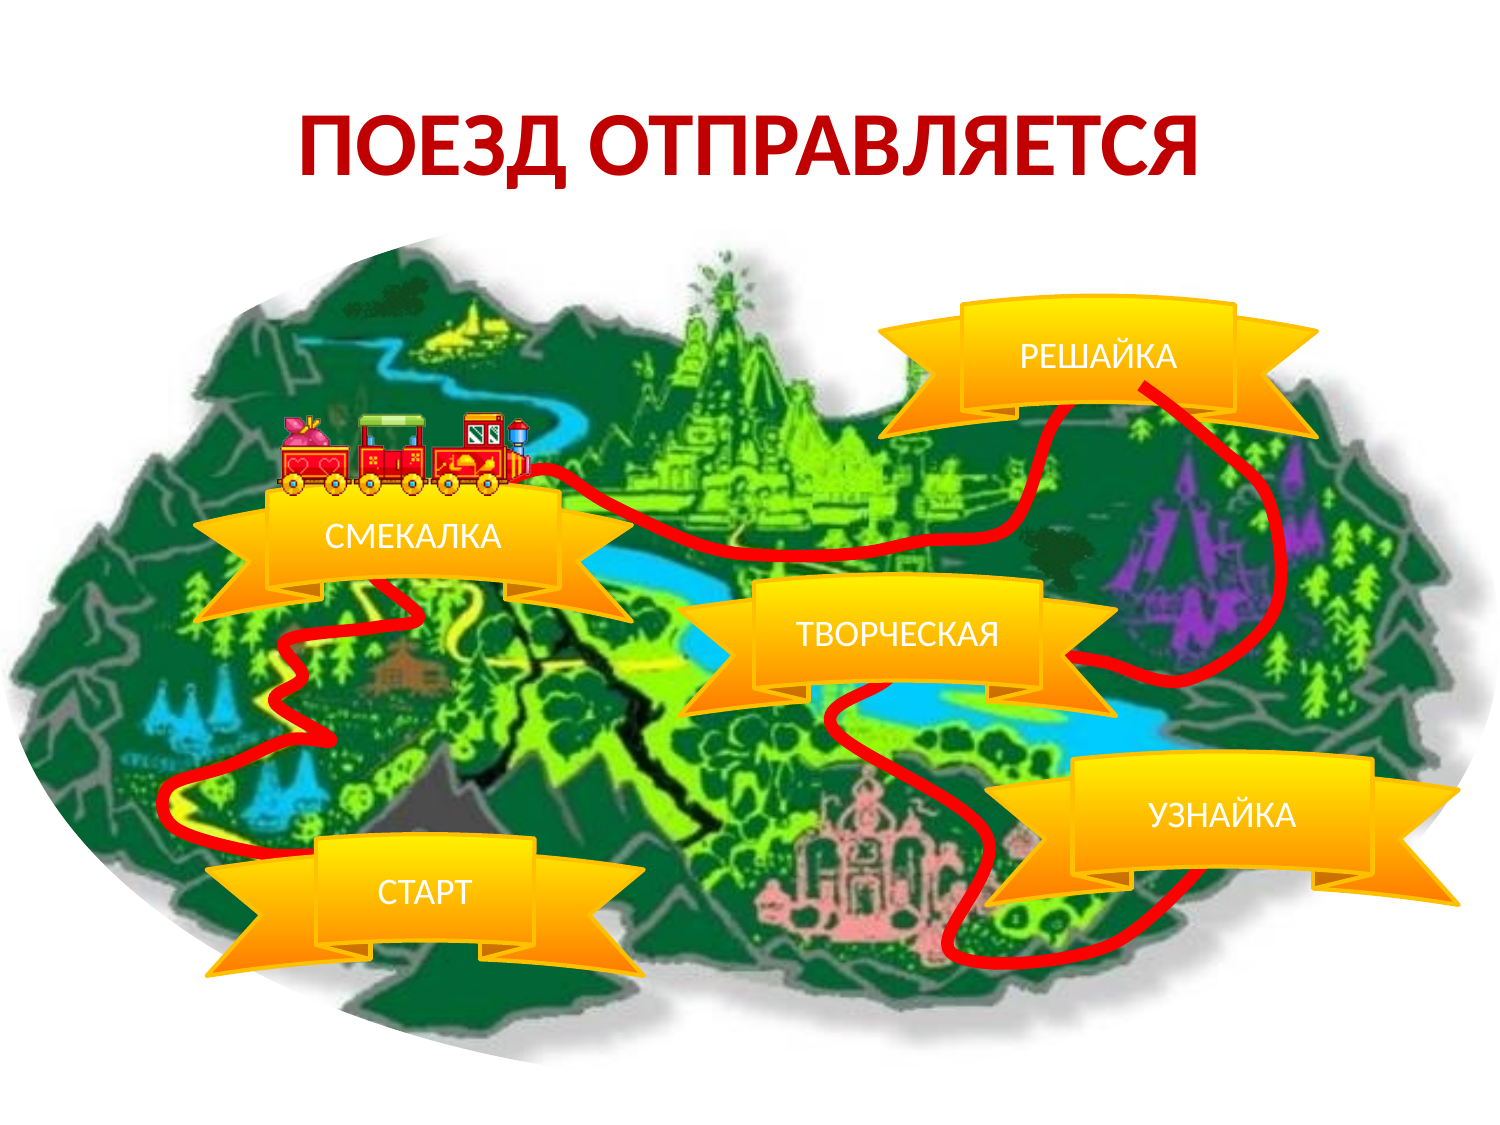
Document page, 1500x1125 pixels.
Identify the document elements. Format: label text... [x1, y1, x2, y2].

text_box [0, 195, 1500, 1083]
title Поезд отправляется [75, 45, 1425, 194]
picture [277, 361, 564, 497]
